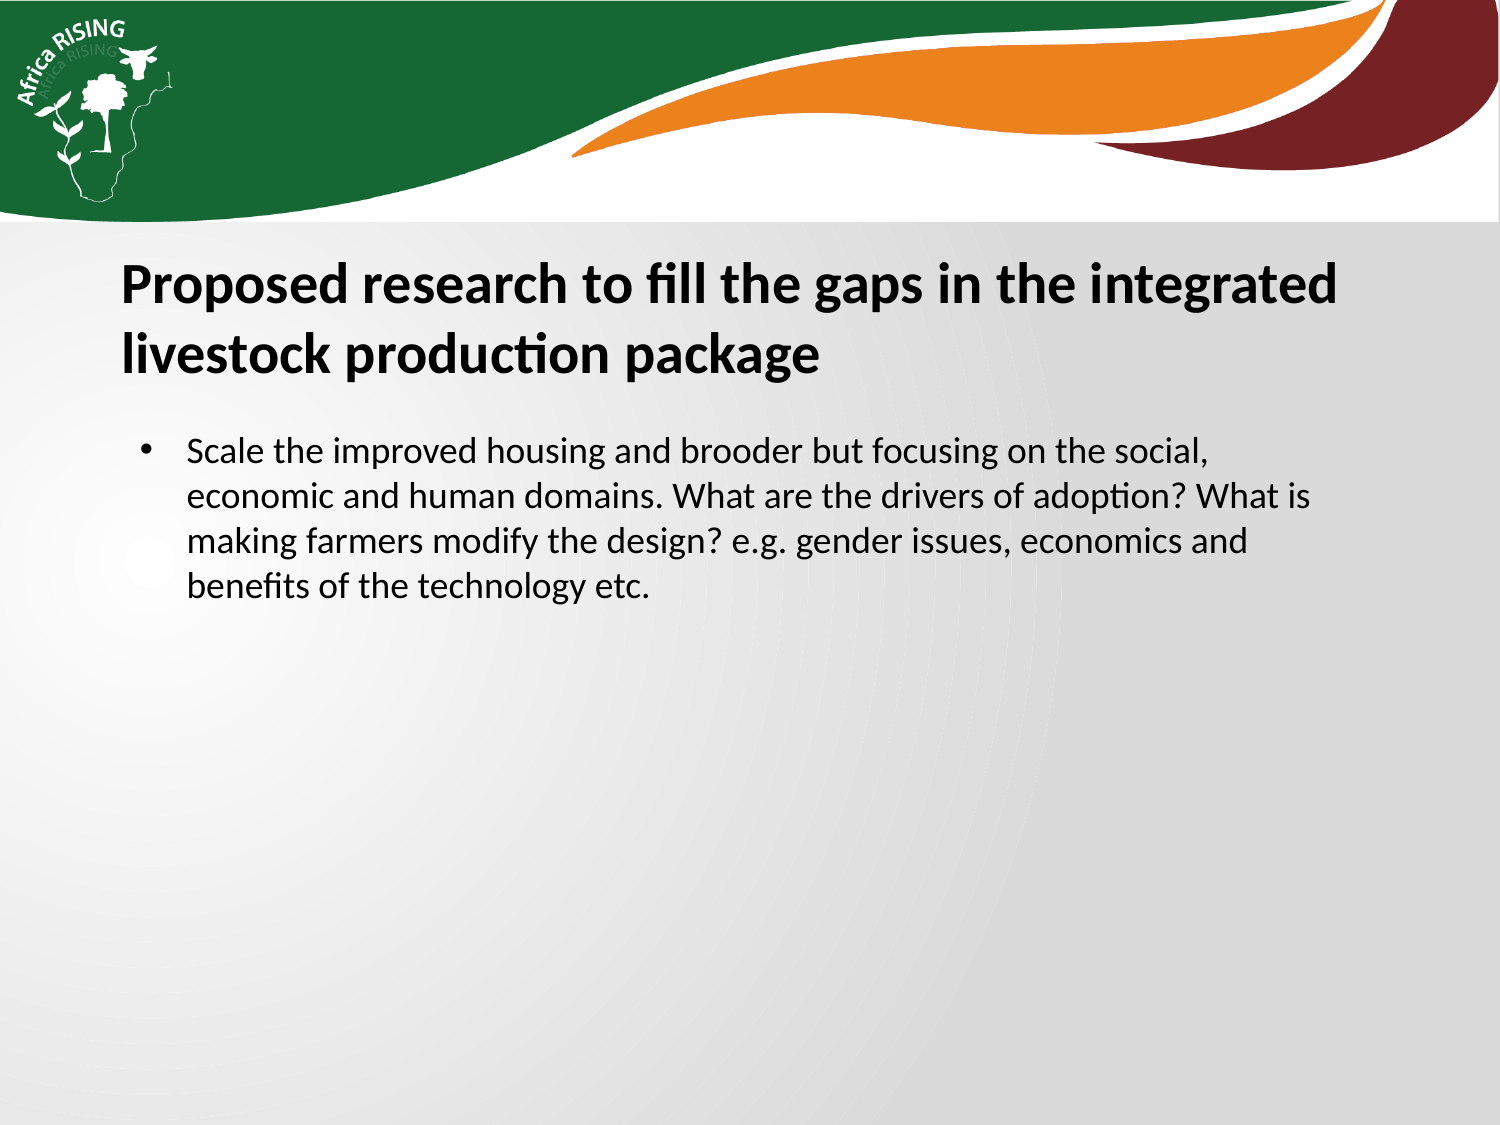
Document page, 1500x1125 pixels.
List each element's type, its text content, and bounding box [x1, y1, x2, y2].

text_box Scale the improved housing and brooder but focusing on the social, economic and human domains. What are the drivers of adoption? What is making farmers modify the design? e.g. gender issues, economics and benefits of the technology etc. [125, 418, 1363, 614]
list Proposed research to fill the gaps in the integrated livestock production package [87, 237, 1363, 313]
picture [0, 0, 1499, 222]
